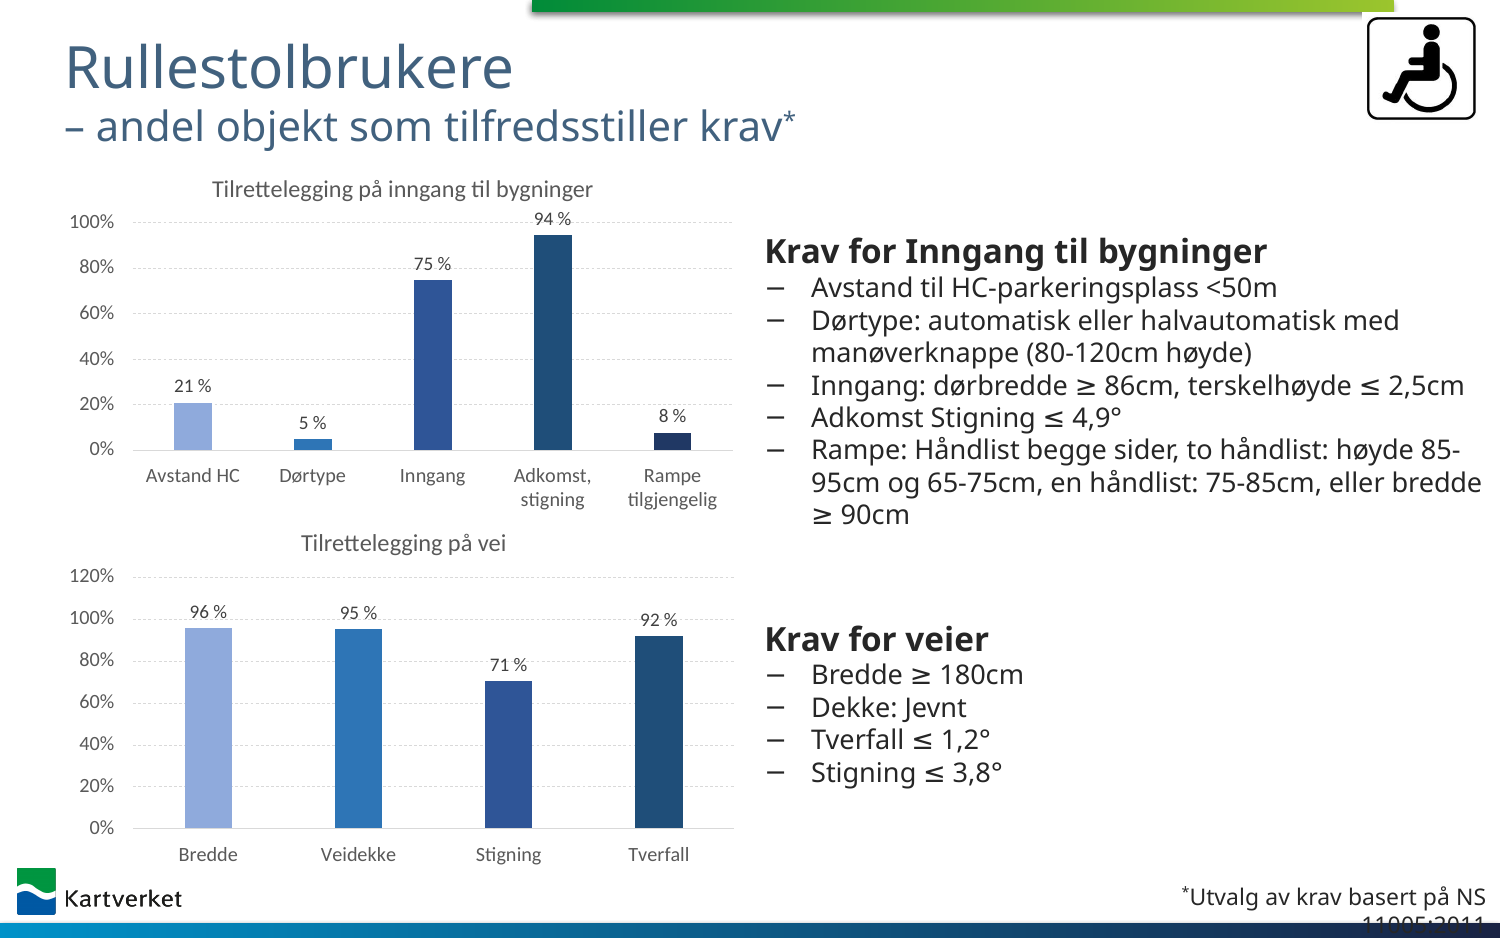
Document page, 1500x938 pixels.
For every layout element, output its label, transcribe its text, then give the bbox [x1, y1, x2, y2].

picture [62, 520, 746, 874]
text_box Krav for veier Bredde ≥ 180cm Dekke: Jevnt Tverfall ≤ 1,2° Stigning ≤ 3,8° [749, 610, 1500, 795]
text_box *Utvalg av krav basert på NS 11005:2011 [1068, 873, 1500, 938]
picture [62, 166, 744, 519]
text_box Rullestolbrukere – andel objekt som tilfredsstiller krav* [49, 25, 1431, 158]
text_box Krav for Inngang til bygninger Avstand til HC-parkeringsplass <50m Dørtype: automatisk eller halvautomatisk med manøverknappe (80-120cm høyde) Inngang: dørbredde ≥ 86cm, terskelhøyde ≤ 2,5cm Adkomst Stigning ≤ 4,9° Rampe: Håndlist begge sider, to håndlist: høyde 85-95cm og 65-75cm, en håndlist: 75-85cm, eller bredde ≥ 90cm [749, 223, 1500, 538]
picture [1362, 12, 1481, 126]
